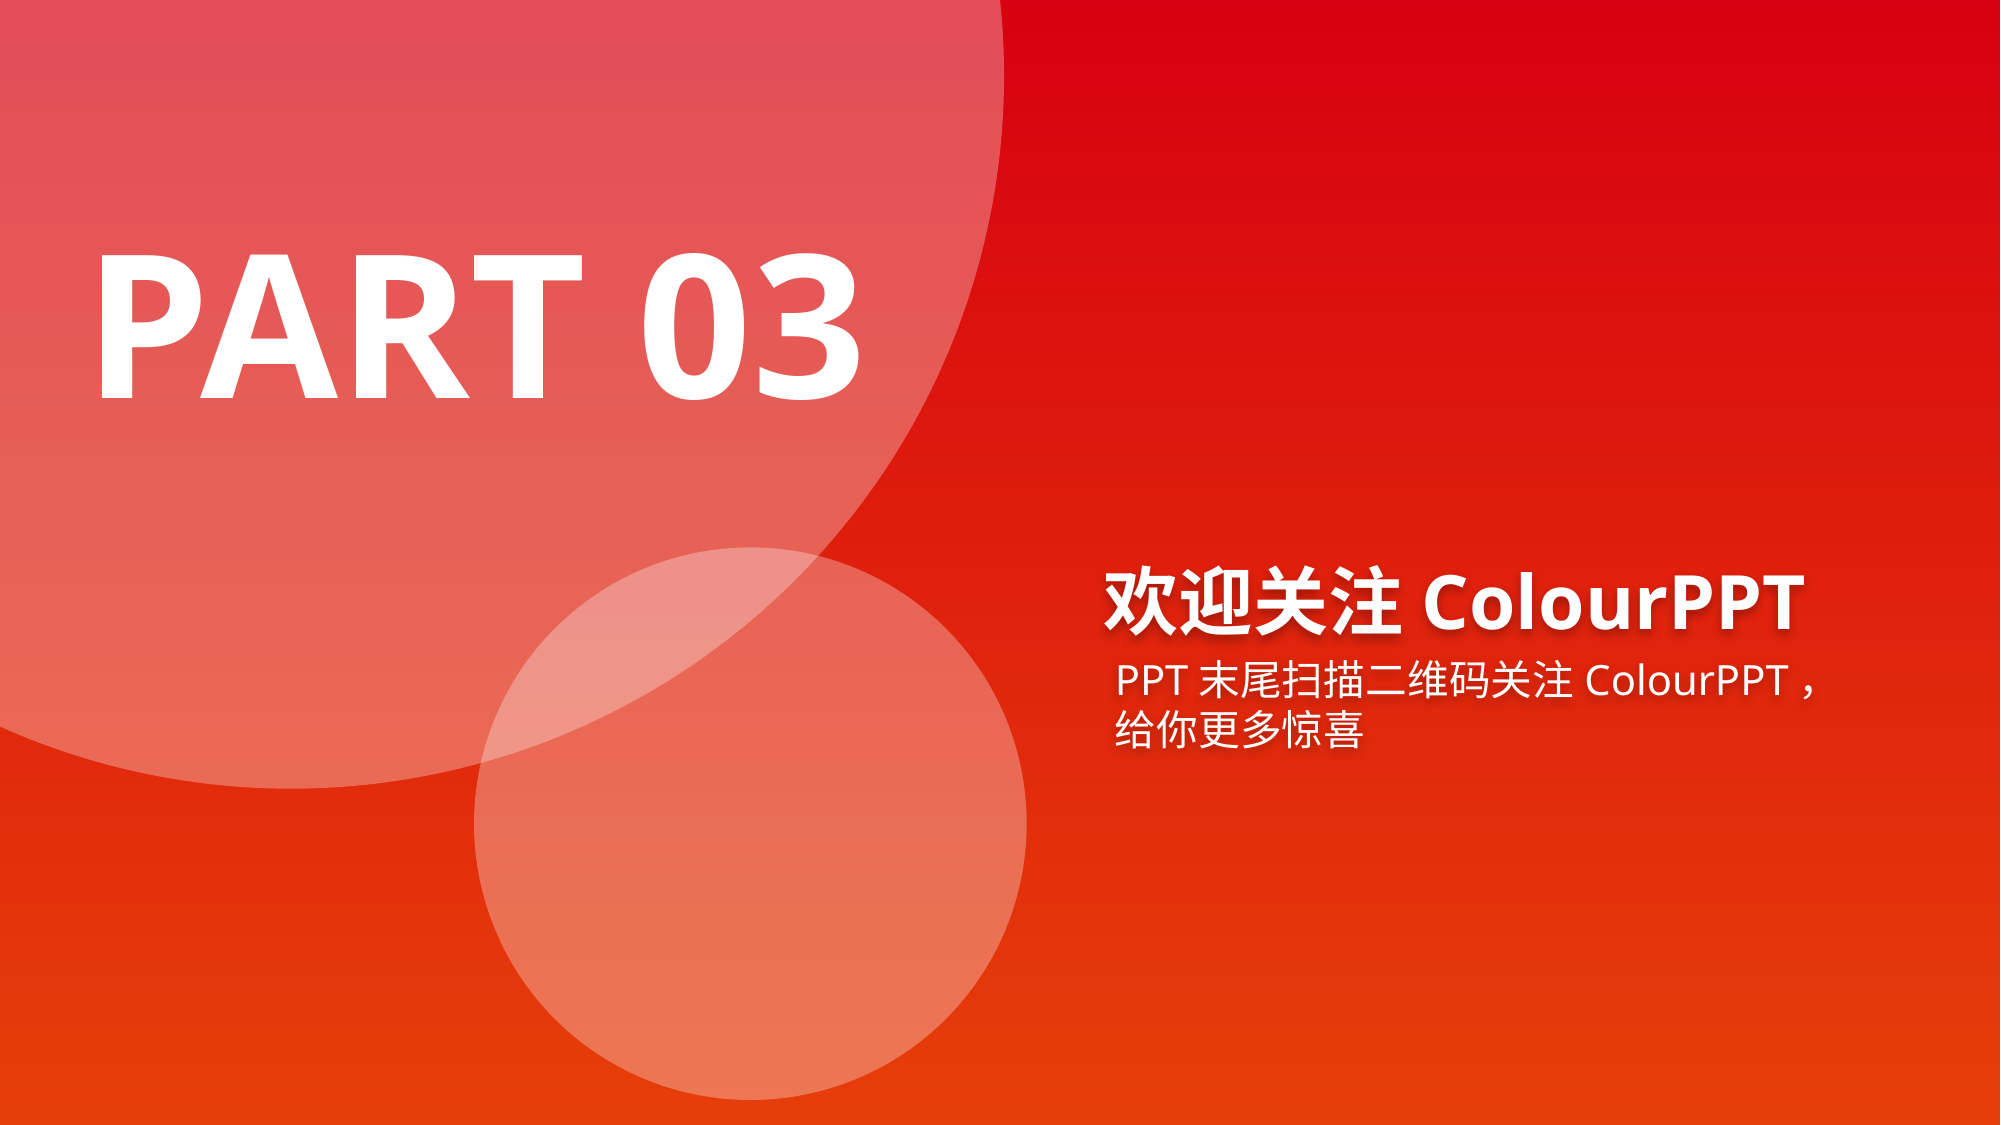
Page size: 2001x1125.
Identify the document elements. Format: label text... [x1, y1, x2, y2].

text_box PART 03 [70, 191, 882, 447]
text_box [473, 546, 1028, 1102]
text_box PPT末尾扫描二维码关注ColourPPT， 给你更多惊喜 [1100, 646, 1856, 762]
text_box [0, 0, 1006, 790]
text_box 欢迎关注ColourPPT [1088, 547, 1821, 653]
